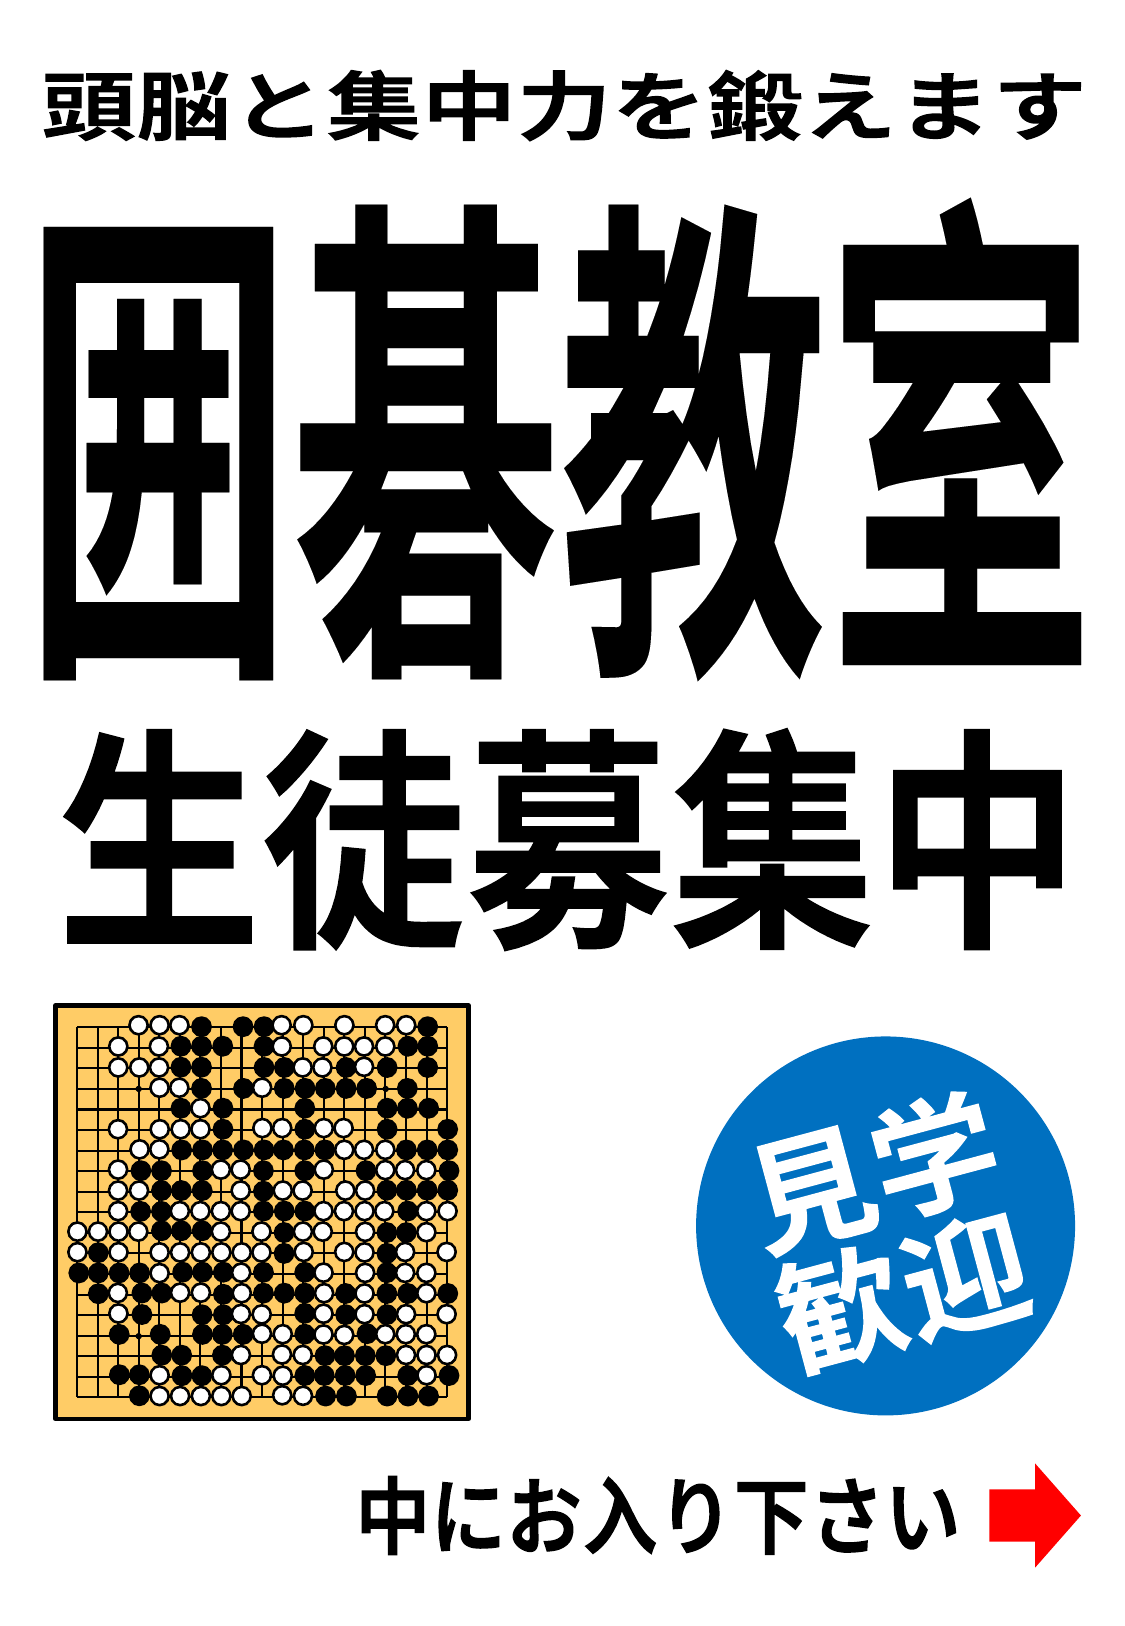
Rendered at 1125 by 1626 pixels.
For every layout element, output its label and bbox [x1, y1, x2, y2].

text_box [55, 1005, 469, 1420]
text_box [989, 1463, 1081, 1568]
text_box [695, 1036, 1076, 1416]
